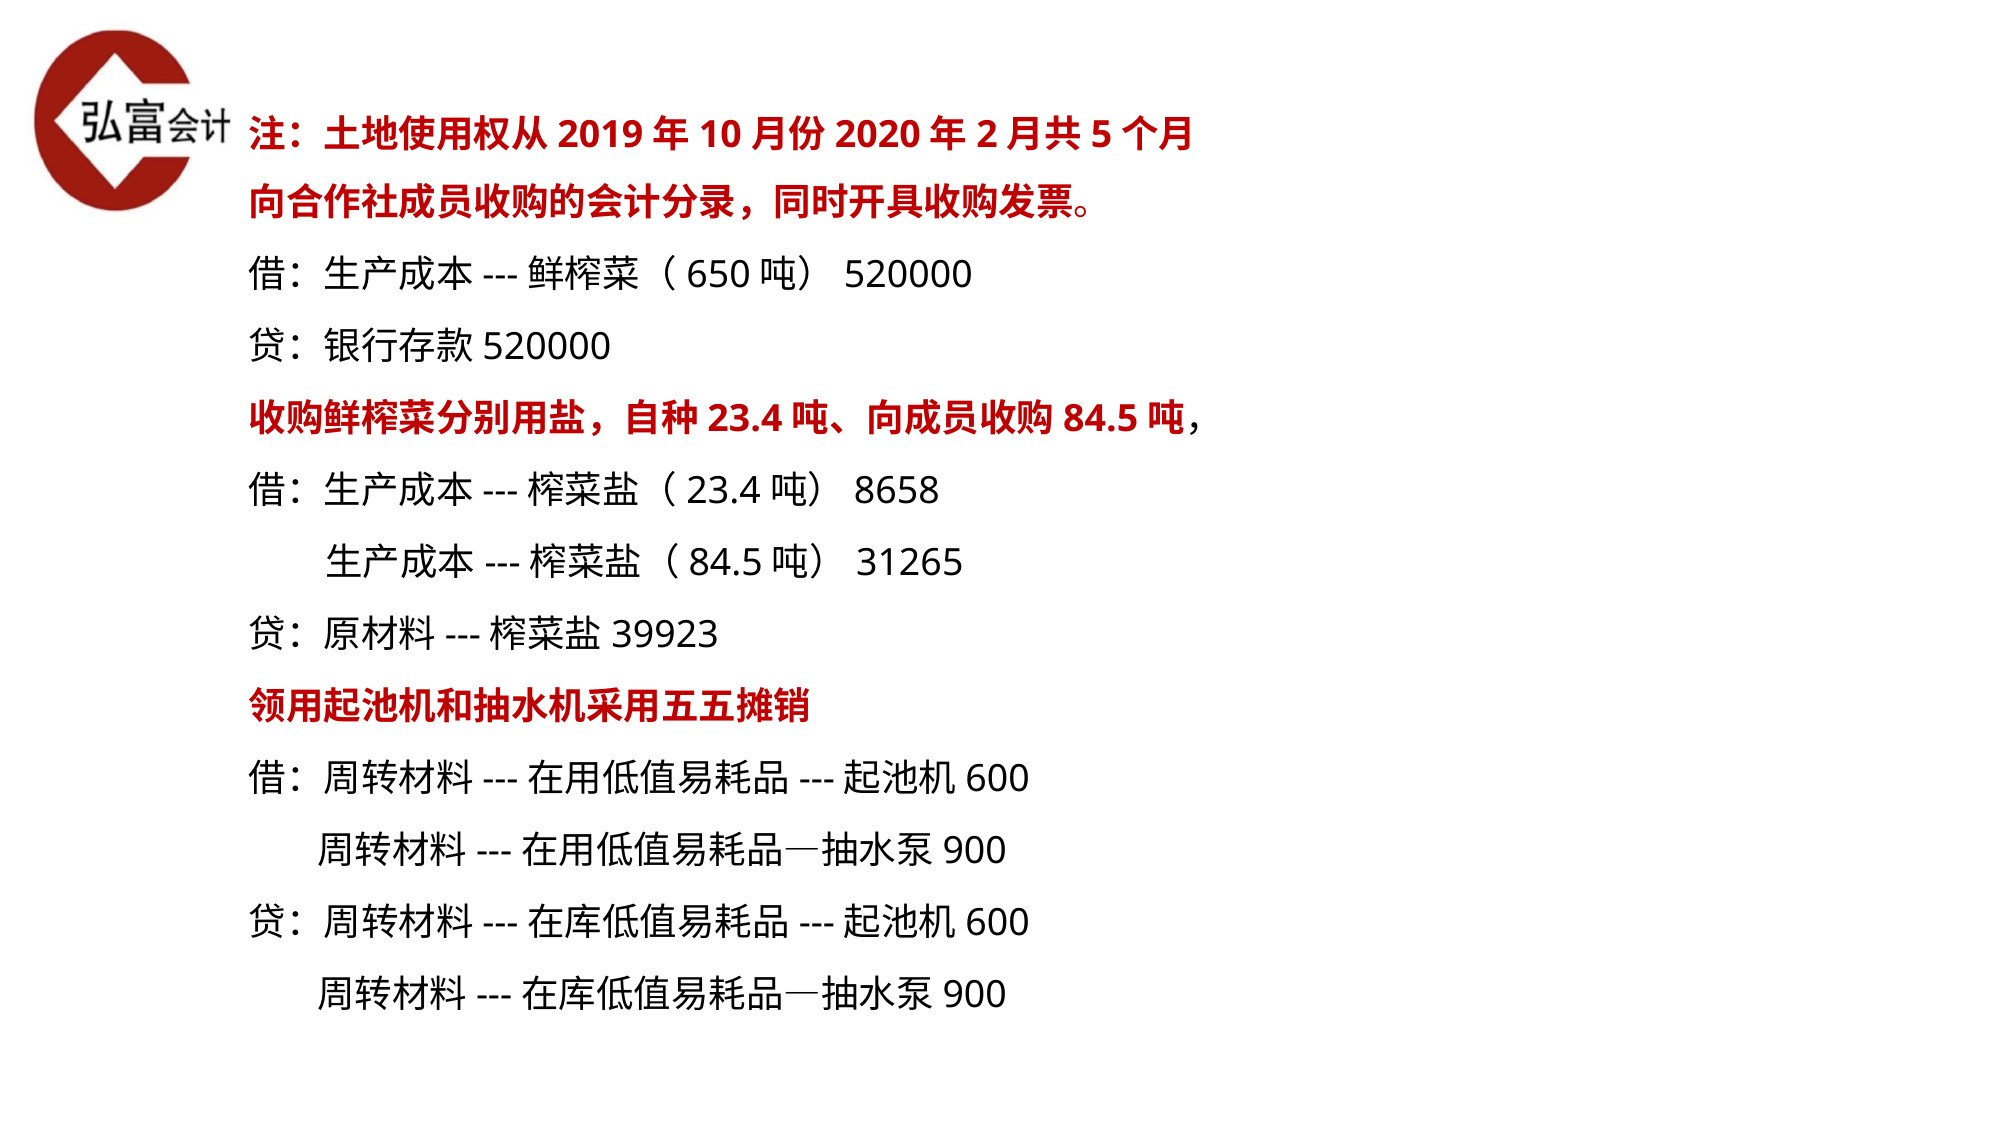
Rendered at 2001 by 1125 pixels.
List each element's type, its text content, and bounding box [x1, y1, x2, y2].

text_box 注：土地使用权从2019年10月份2020年2月共5个月 向合作社成员收购的会计分录，同时开具收购发票。 借：生产成本---鲜榨菜（650吨）520000 贷：银行存款520000 收购鲜榨菜分别用盐，自种23.4吨、向成员收购84.5吨， 借：生产成本---榨菜盐（23.4吨）8658 生产成本---榨菜盐（84.5吨）31265 贷：原材料---榨菜盐39923 领用起池机和抽水机采用五五摊销 借：周转材料---在用低值易耗品---起池机600 周转材料---在用低值易耗品—抽水泵900 贷：周转材料---在库低值易耗品---起池机600 周转材料---在库低值易耗品—抽水泵900 [233, 80, 1799, 1022]
picture [28, 9, 234, 239]
